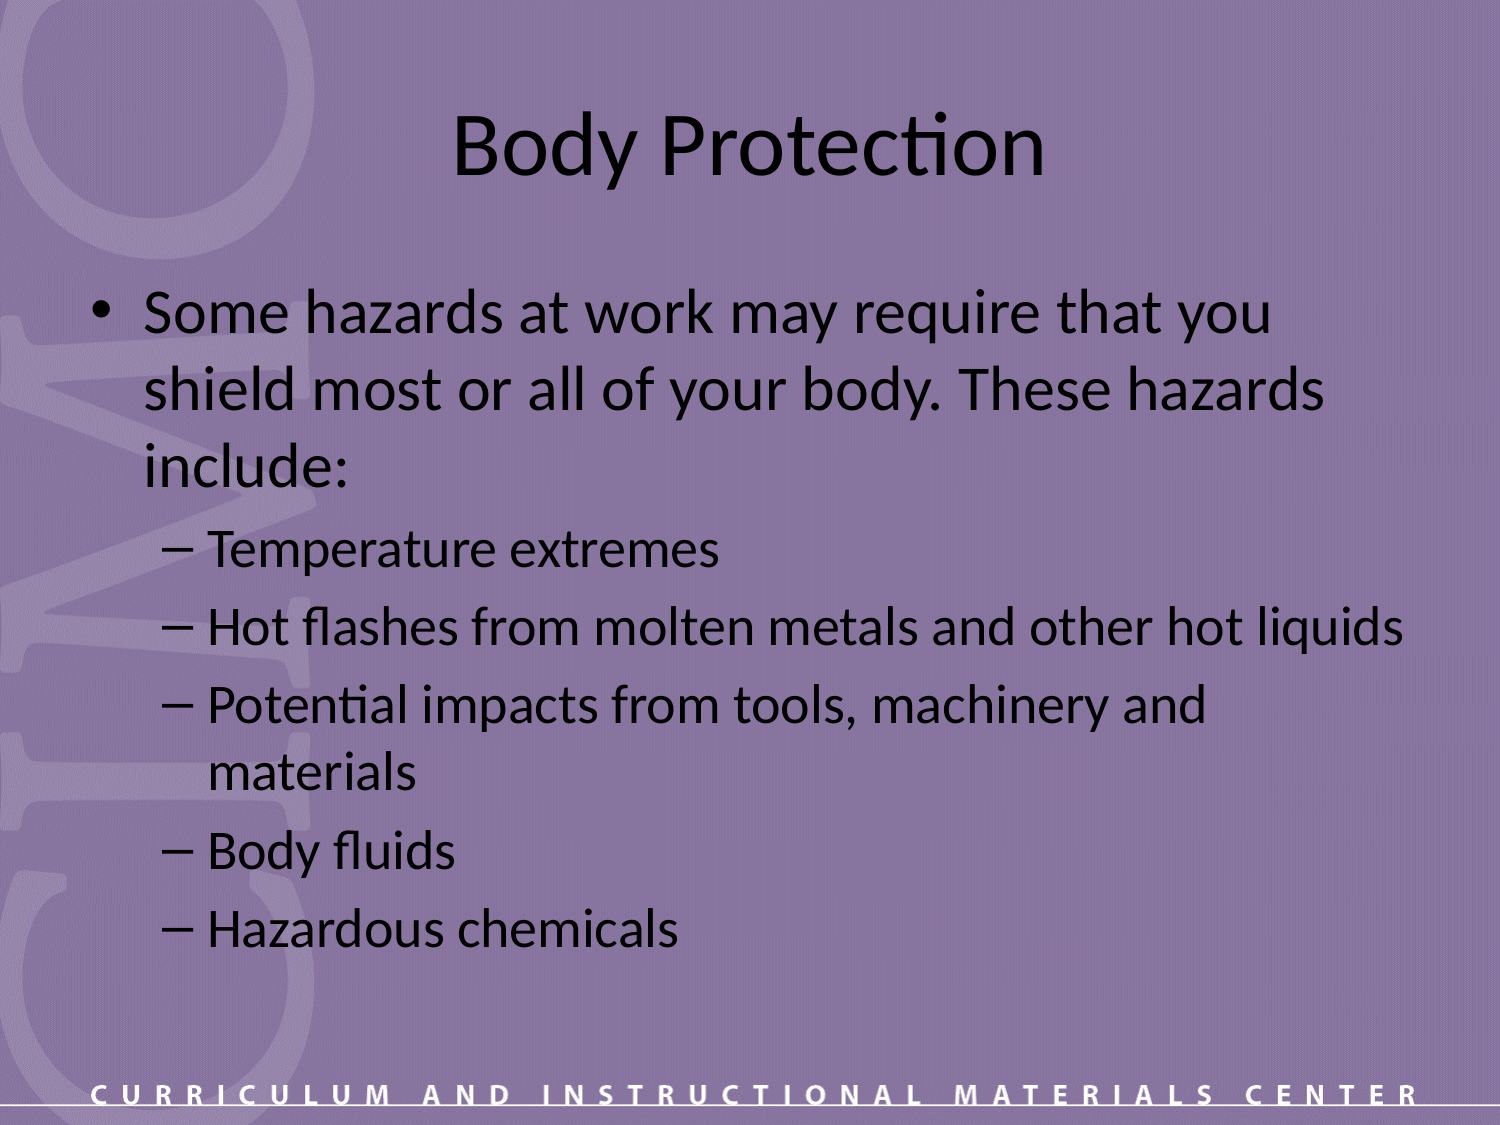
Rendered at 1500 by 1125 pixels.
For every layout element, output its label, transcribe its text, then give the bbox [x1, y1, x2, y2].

title Body Protection [75, 45, 1425, 233]
list Some hazards at work may require that you shield most or all of your body. These hazards include: Temperature extremes Hot flashes from molten metals and other hot liquids Potential impacts from tools, machinery and materials Body fluids Hazardous chemicals [75, 262, 1425, 1005]
